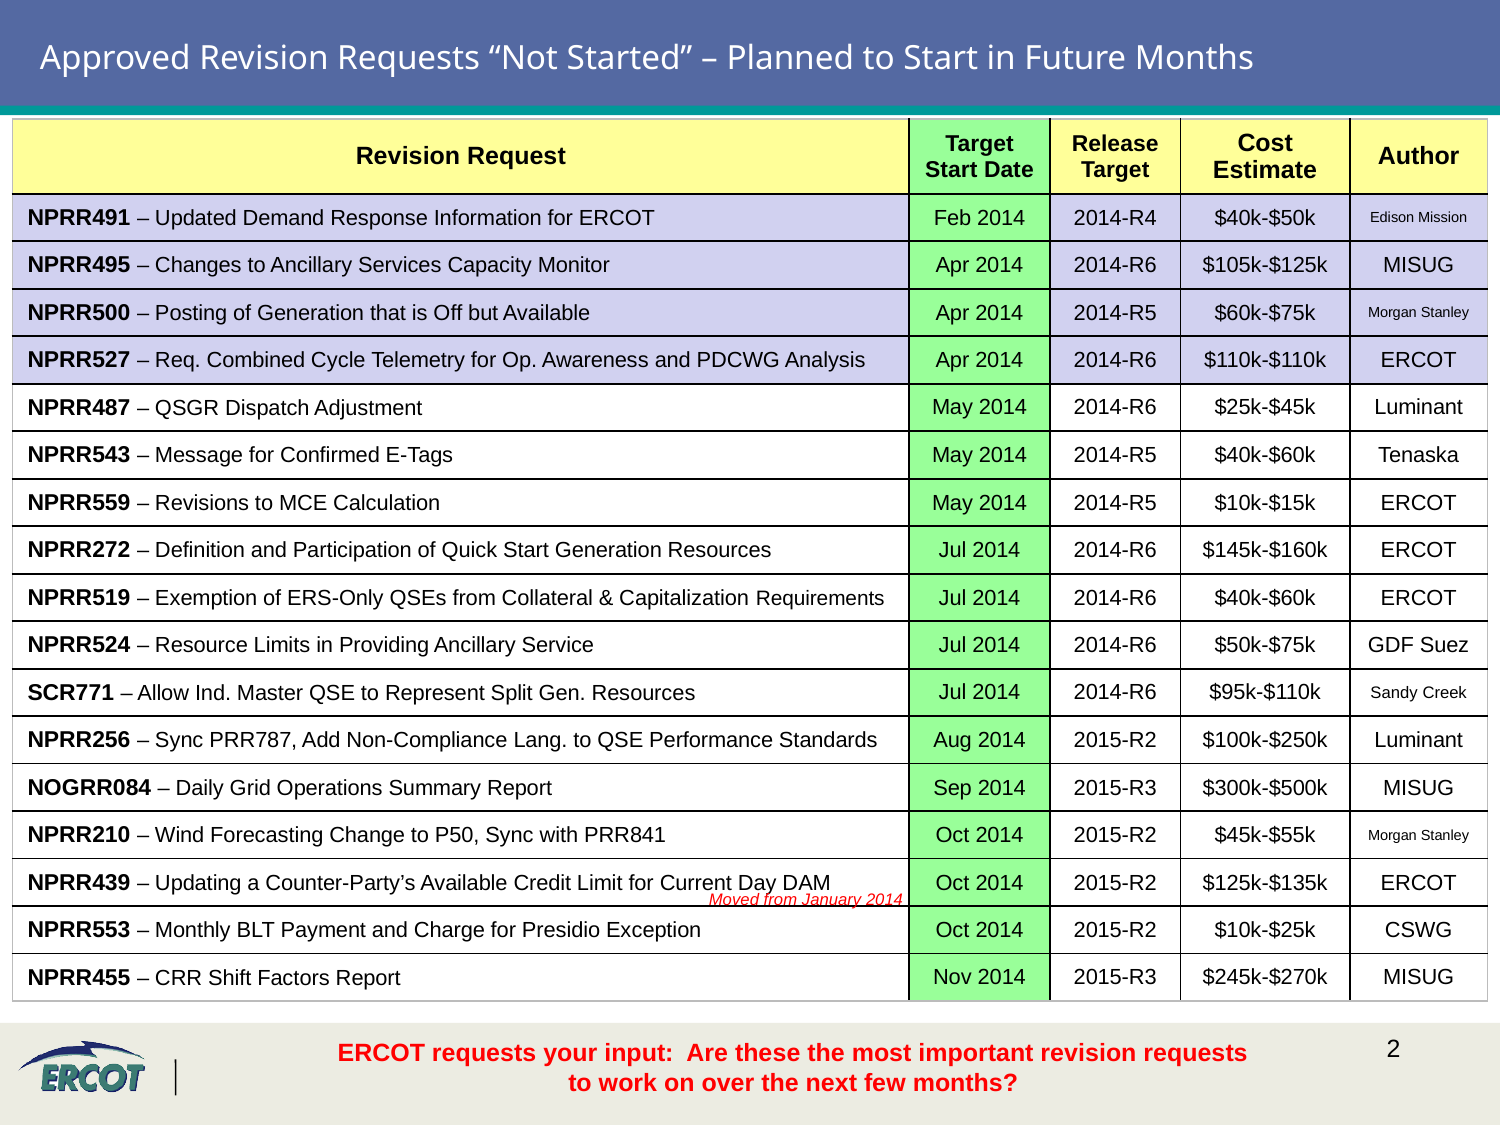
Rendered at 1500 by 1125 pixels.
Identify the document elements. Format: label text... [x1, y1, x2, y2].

table_cell 2014-R5 [1051, 432, 1180, 478]
table_cell Jul 2014 [910, 670, 1049, 715]
table_cell Oct 2014 [910, 907, 1049, 953]
table_cell CSWG [1351, 907, 1487, 953]
table_cell NPRR524 – Resource Limits in Providing Ancillary Service [13, 622, 908, 668]
table_cell 2015-R2 [1051, 907, 1180, 953]
table_cell 2014-R5 [1051, 480, 1180, 525]
table_cell May 2014 [910, 385, 1049, 430]
table_cell $45k-$55k [1181, 812, 1349, 858]
table_cell SCR771 – Allow Ind. Master QSE to Represent Split Gen. Resources [13, 670, 908, 715]
picture [10, 1031, 151, 1111]
table_cell ERCOT [1351, 480, 1487, 525]
table_header Target Start Date [910, 120, 1049, 193]
table_cell $25k-$45k [1181, 385, 1349, 430]
table_cell $110k-$110k [1181, 337, 1349, 383]
table_cell 2014-R4 [1051, 195, 1180, 240]
table_cell Sep 2014 [910, 764, 1049, 810]
table_cell Oct 2014 [910, 859, 1049, 905]
table_header Revision Request [13, 120, 908, 193]
table_cell MISUG [1351, 242, 1487, 288]
table_cell $95k-$110k [1181, 670, 1349, 715]
table_cell Apr 2014 [910, 242, 1049, 288]
table_cell ERCOT [1351, 575, 1487, 620]
table_cell NPRR487 – QSGR Dispatch Adjustment [13, 385, 908, 430]
table_cell NPRR519 – Exemption of ERS-Only QSEs from Collateral & Capitalization Requirements [13, 575, 908, 620]
table_cell $60k-$75k [1181, 290, 1349, 335]
table_cell 2015-R3 [1051, 764, 1180, 810]
table_cell Apr 2014 [910, 290, 1049, 335]
table_cell 2014-R5 [1051, 290, 1180, 335]
table_cell NPRR500 – Posting of Generation that is Off but Available [13, 290, 908, 335]
table_cell NPRR455 – CRR Shift Factors Report [13, 954, 908, 1000]
table_header Author [1351, 120, 1487, 193]
table_cell NPRR527 – Req. Combined Cycle Telemetry for Op. Awareness and PDCWG Analysis [13, 337, 908, 383]
table_cell 2014-R6 [1051, 670, 1180, 715]
table_cell Jul 2014 [910, 622, 1049, 668]
table_cell NPRR553 – Monthly BLT Payment and Charge for Presidio Exception [13, 907, 908, 953]
table_cell Jul 2014 [910, 527, 1049, 573]
table_cell Luminant [1351, 385, 1487, 430]
table_cell 2015-R2 [1051, 717, 1180, 763]
table_cell NOGRR084 – Daily Grid Operations Summary Report [13, 764, 908, 810]
table_cell ERCOT [1351, 527, 1487, 573]
table_cell $40k-$60k [1181, 575, 1349, 620]
table_cell 2014-R6 [1051, 337, 1180, 383]
table_cell Aug 2014 [910, 717, 1049, 763]
table_cell Luminant [1351, 717, 1487, 763]
table_cell Jul 2014 [910, 575, 1049, 620]
table_cell MISUG [1351, 764, 1487, 810]
table_cell $125k-$135k [1181, 859, 1349, 905]
table_cell 2014-R6 [1051, 527, 1180, 573]
table_cell $40k-$50k [1181, 195, 1349, 240]
table_cell Oct 2014 [910, 812, 1049, 858]
table_cell ERCOT [1351, 337, 1487, 383]
table_cell $40k-$60k [1181, 432, 1349, 478]
table_cell 2014-R6 [1051, 242, 1180, 288]
table_cell 2014-R6 [1051, 385, 1180, 430]
table_cell $105k-$125k [1181, 242, 1349, 288]
table_cell 2015-R3 [1051, 954, 1180, 1000]
table_header Cost Estimate [1181, 120, 1349, 193]
text_box Moved from January 2014 [668, 881, 944, 916]
table_cell Edison Mission [1351, 195, 1487, 240]
table_cell NPRR491 – Updated Demand Response Information for ERCOT [13, 195, 908, 240]
table_cell NPRR543 – Message for Confirmed E-Tags [13, 432, 908, 478]
table_cell 2014-R6 [1051, 622, 1180, 668]
table_cell $10k-$25k [1181, 907, 1349, 953]
table_cell $100k-$250k [1181, 717, 1349, 763]
table_cell NPRR559 – Revisions to MCE Calculation [13, 480, 908, 525]
table_cell $245k-$270k [1181, 954, 1349, 1000]
table_cell NPRR495 – Changes to Ancillary Services Capacity Monitor [13, 242, 908, 288]
text_box ERCOT requests your input: Are these the most important revision requests to work on over the next few months? [312, 1029, 1275, 1105]
table_cell Sandy Creek [1351, 670, 1487, 715]
table_cell Apr 2014 [910, 337, 1049, 383]
table_cell MISUG [1351, 954, 1487, 1000]
table_cell $300k-$500k [1181, 764, 1349, 810]
table_cell GDF Suez [1351, 622, 1487, 668]
table_cell Nov 2014 [910, 954, 1049, 1000]
table_cell Feb 2014 [910, 195, 1049, 240]
table_header Release Target [1051, 120, 1180, 193]
table_cell $145k-$160k [1181, 527, 1349, 573]
table_cell Tenaska [1351, 432, 1487, 478]
table_cell $10k-$15k [1181, 480, 1349, 525]
table_cell $50k-$75k [1181, 622, 1349, 668]
table_cell NPRR256 – Sync PRR787, Add Non-Compliance Lang. to QSE Performance Standards [13, 717, 908, 763]
table_cell Morgan Stanley [1351, 812, 1487, 858]
table_cell NPRR210 – Wind Forecasting Change to P50, Sync with PRR841 [13, 812, 908, 858]
table_cell NPRR272 – Definition and Participation of Quick Start Generation Resources [13, 527, 908, 573]
table_cell 2014-R6 [1051, 575, 1180, 620]
table_cell May 2014 [910, 432, 1049, 478]
table_cell NPRR439 – Updating a Counter-Party’s Available Credit Limit for Current Day DAM [13, 859, 908, 905]
table_cell May 2014 [910, 480, 1049, 525]
table_cell 2015-R2 [1051, 812, 1180, 858]
table_cell 2015-R2 [1051, 859, 1180, 905]
table_cell Morgan Stanley [1351, 290, 1487, 335]
table_cell ERCOT [1351, 859, 1487, 905]
title Approved Revision Requests “Not Started” – Planned to Start in Future Months [24, 0, 1488, 113]
